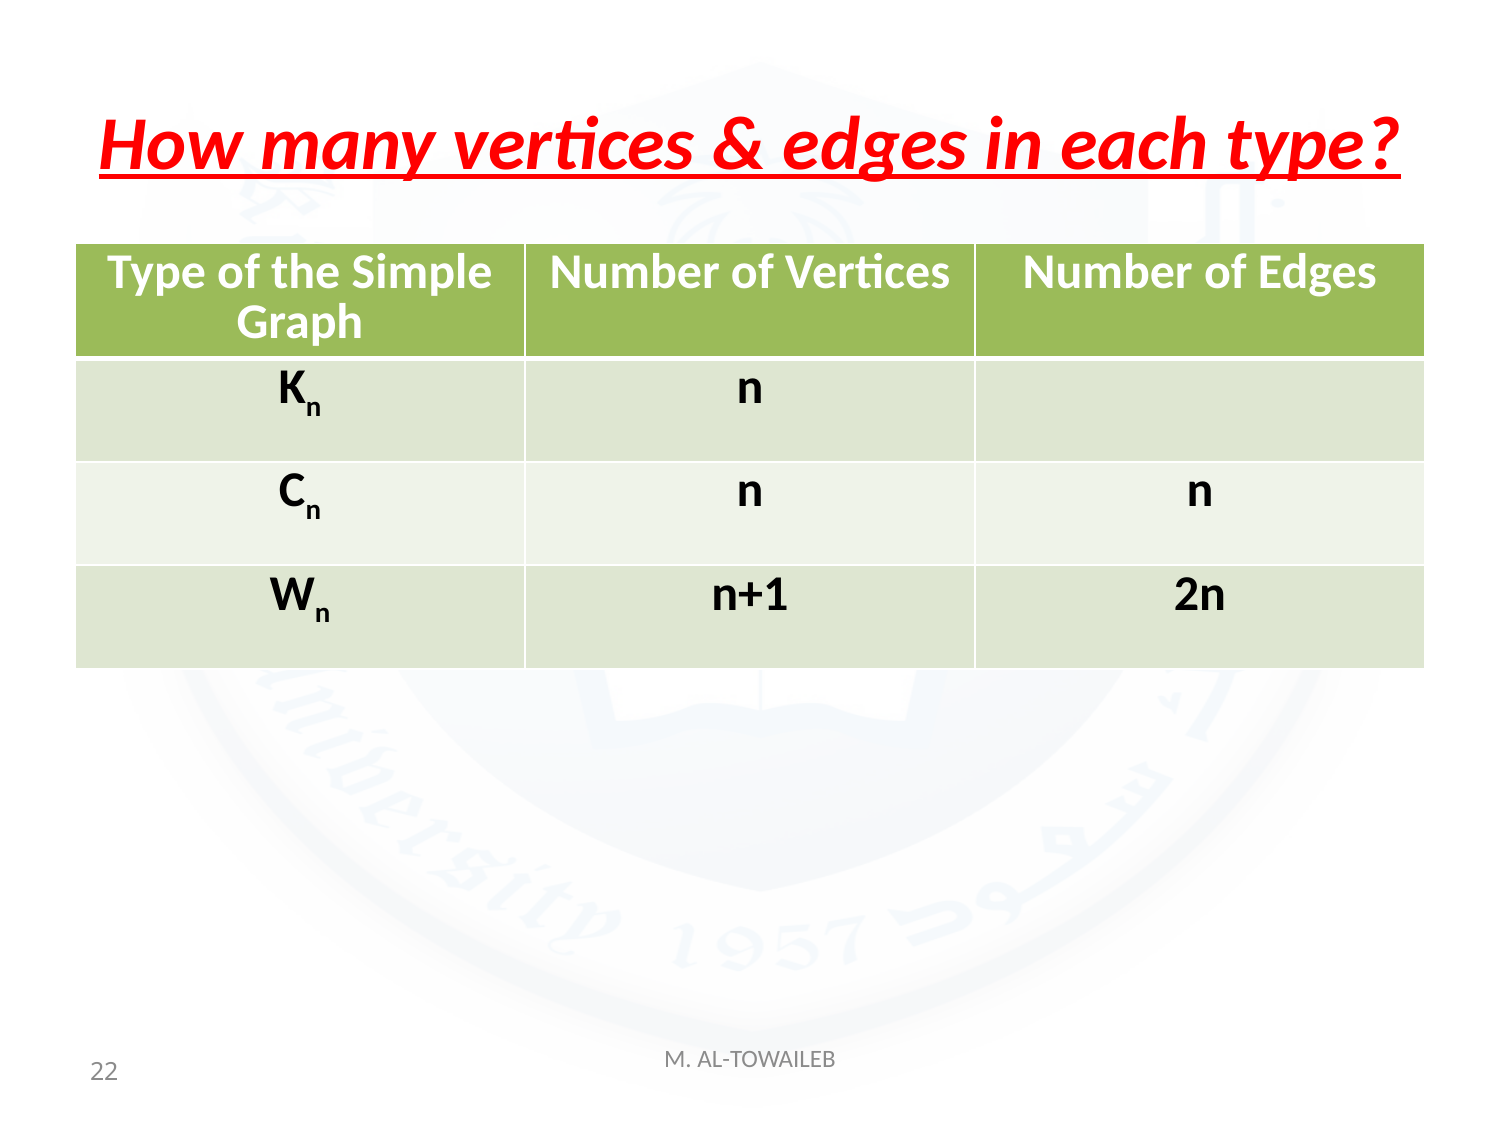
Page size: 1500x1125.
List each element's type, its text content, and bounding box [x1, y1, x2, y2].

slide_number 22 [75, 1042, 425, 1103]
title How many vertices & edges in each type? [75, 45, 1425, 233]
footer M. AL-TOWAILEB [512, 1042, 988, 1103]
